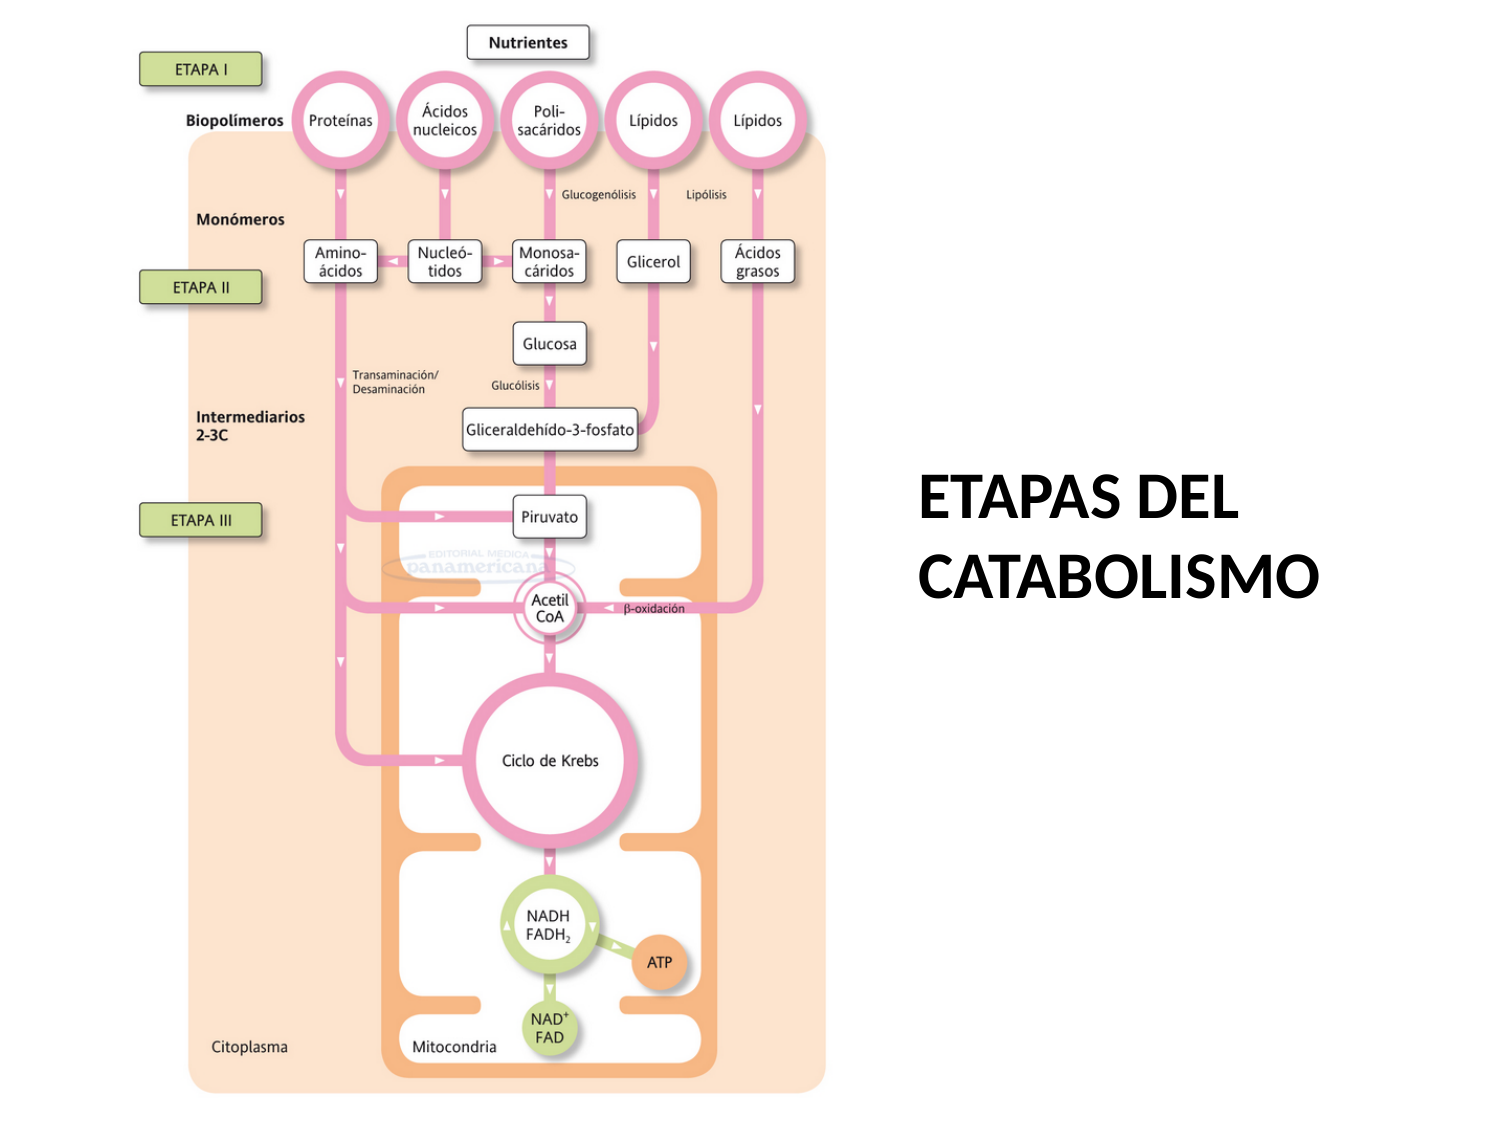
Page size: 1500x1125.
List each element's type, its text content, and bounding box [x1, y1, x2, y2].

picture [111, 16, 845, 1118]
text_box ETAPAS DEL CATABOLISMO [903, 444, 1412, 619]
